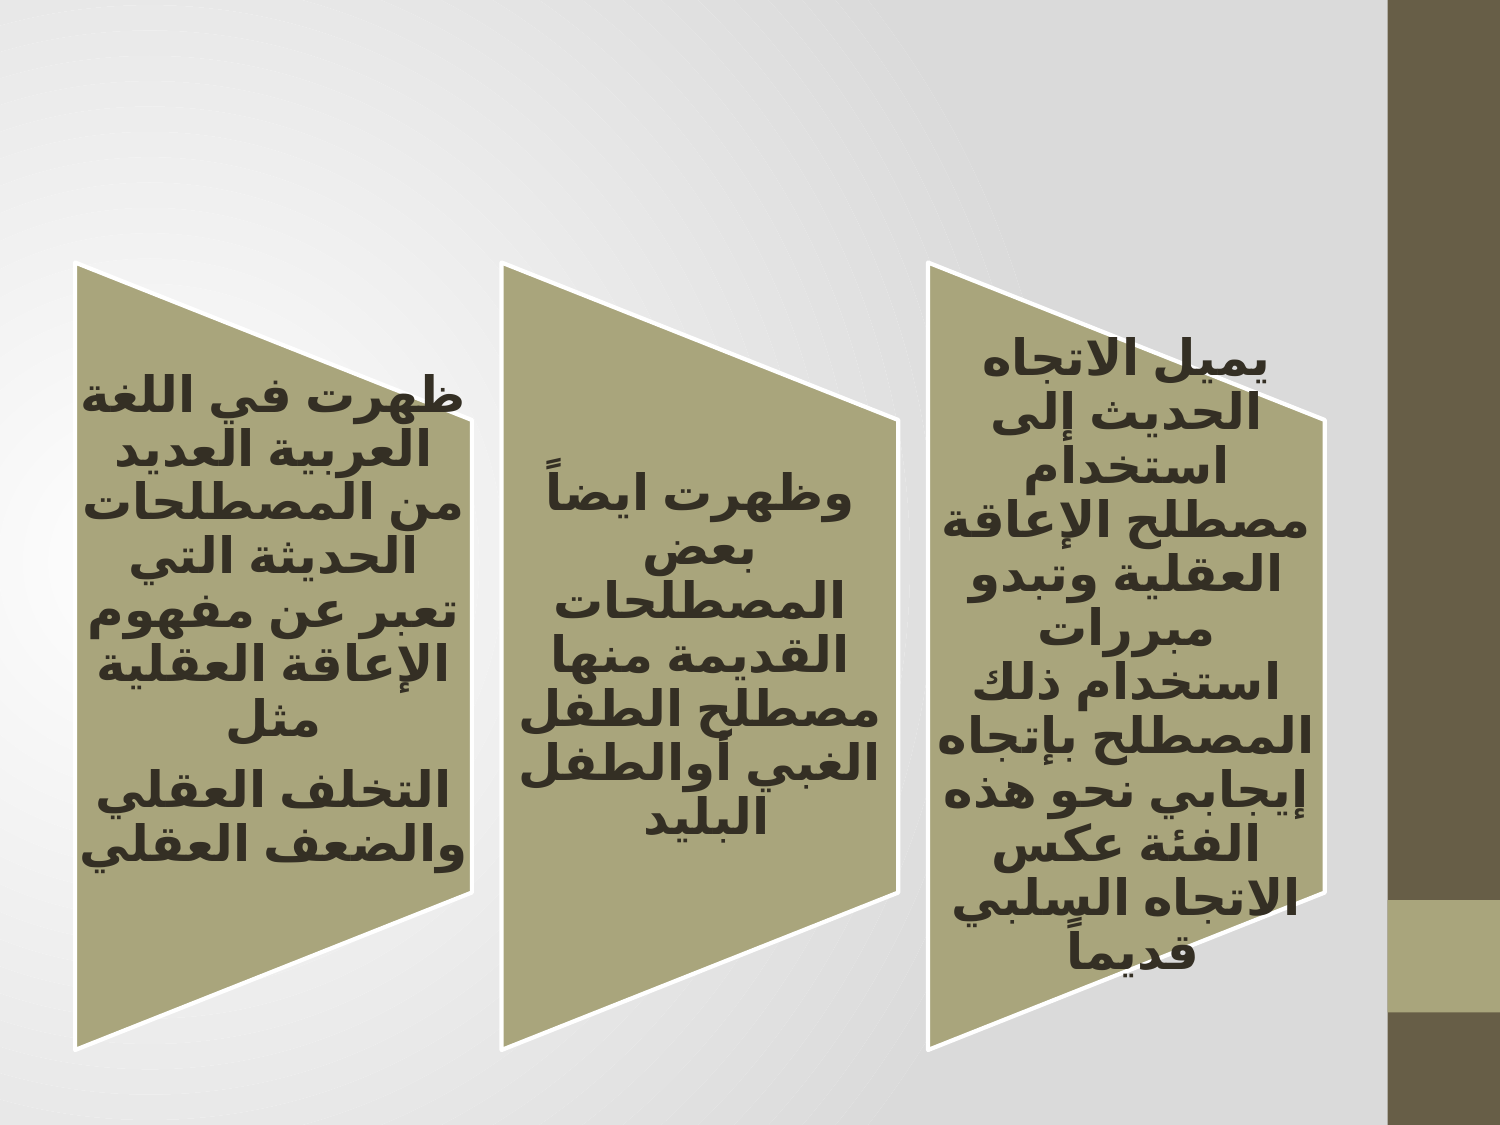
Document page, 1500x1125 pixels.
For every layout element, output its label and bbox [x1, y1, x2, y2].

list [74, 261, 1326, 1051]
